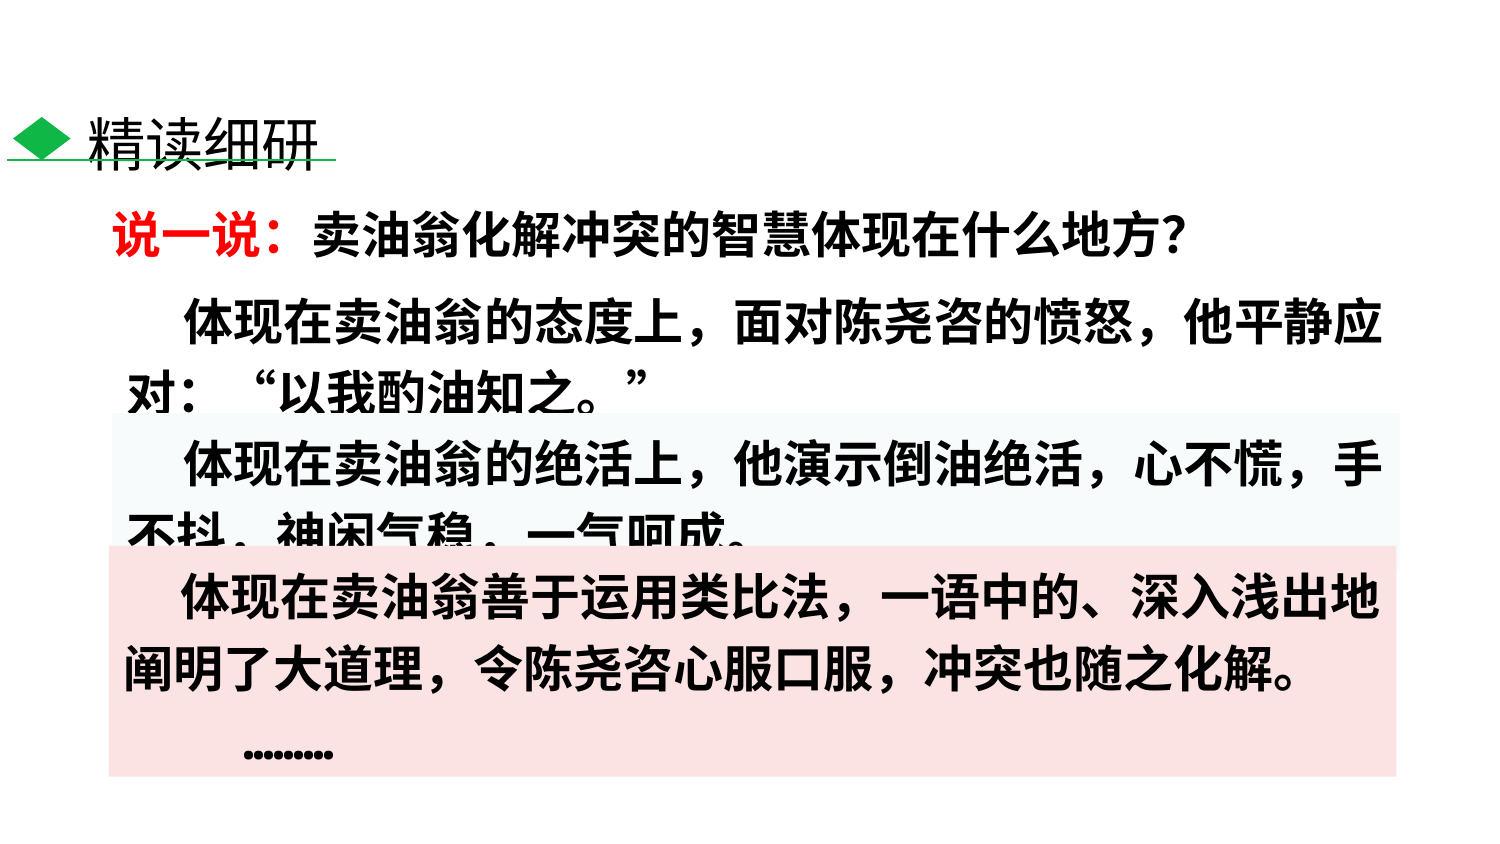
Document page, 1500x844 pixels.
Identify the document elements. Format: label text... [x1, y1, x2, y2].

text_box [7, 100, 337, 187]
text_box 说一说：卖油翁化解冲突的智慧体现在什么地方？ [97, 196, 1227, 272]
text_box 体现在卖油翁的态度上，面对陈尧咨的愤怒，他平静应对：“以我酌油知之。” [112, 271, 1400, 413]
text_box 体现在卖油翁善于运用类比法，一语中的、深入浅出地阐明了大道理，令陈尧咨心服口服，冲突也随之化解。 ……… [108, 545, 1397, 777]
text_box 体现在卖油翁的绝活上，他演示倒油绝活，心不慌，手不抖，神闲气稳，一气呵成。 [112, 413, 1400, 572]
